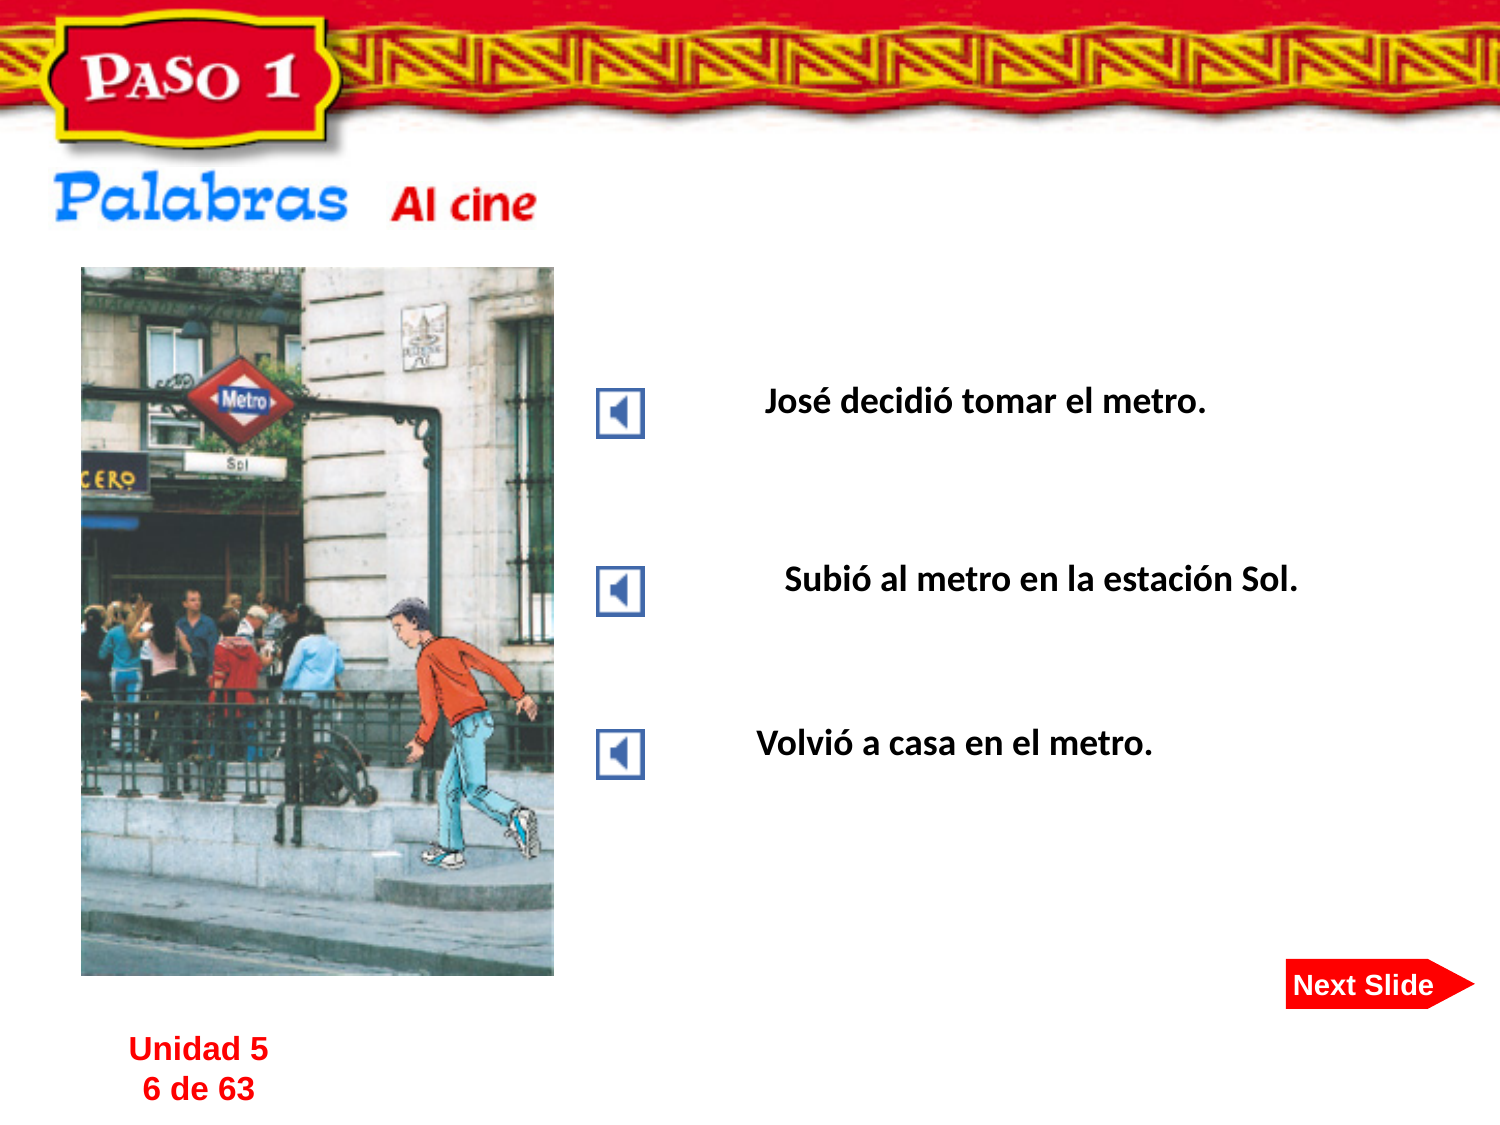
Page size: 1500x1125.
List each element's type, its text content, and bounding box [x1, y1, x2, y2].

text_box José decidió tomar el metro. [750, 368, 1232, 429]
picture [596, 566, 645, 617]
picture [596, 388, 645, 439]
text_box Volvió a casa en el metro. [741, 710, 1178, 771]
picture [386, 181, 543, 230]
picture [81, 267, 555, 976]
picture [0, 0, 1500, 237]
text_box Subió al metro en la estación Sol. [769, 547, 1324, 607]
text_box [1277, 958, 1476, 1010]
text_box Unidad 5 6 de 63 [108, 1020, 290, 1115]
picture [596, 729, 645, 780]
